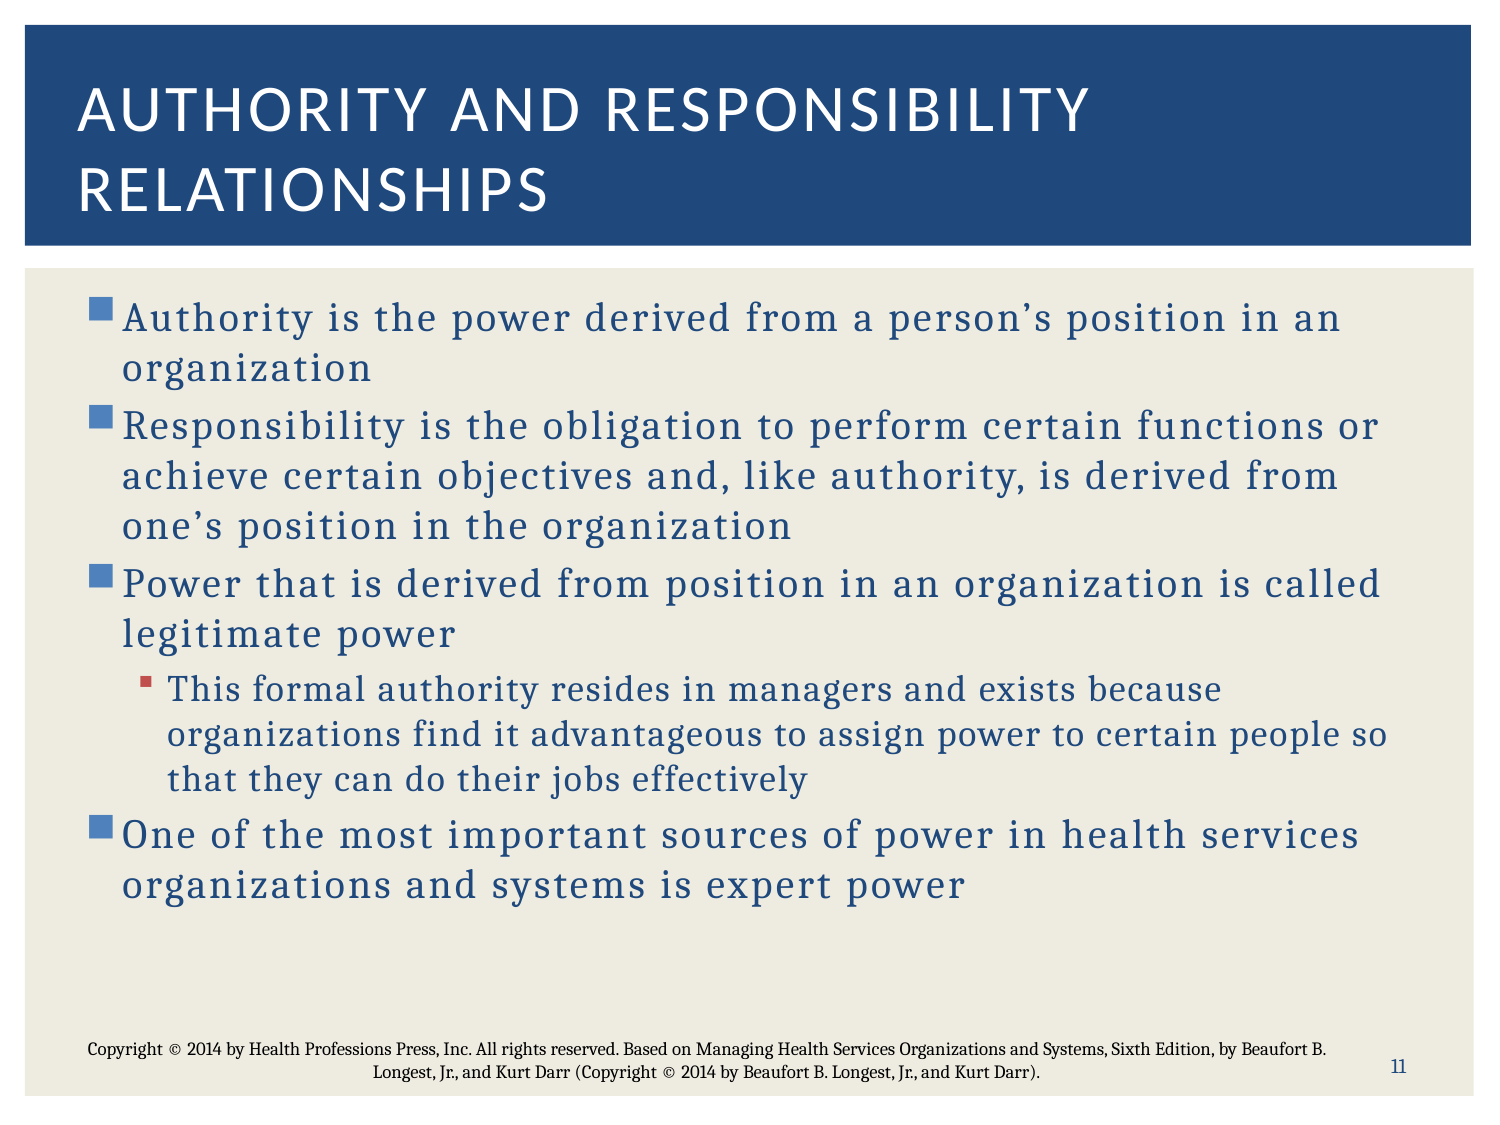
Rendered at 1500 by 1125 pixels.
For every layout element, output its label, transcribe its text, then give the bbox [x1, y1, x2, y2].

title Authority and Responsibility Relationships [62, 58, 1438, 232]
list Authority is the power derived from a person’s position in an organization Responsibility is the obligation to perform certain functions or achieve certain objectives and, like authority, is derived from one’s position in the organization Power that is derived from position in an organization is called legitimate power This formal authority resides in managers and exists because organizations find it advantageous to assign power to certain people so that they can do their jobs effectively One of the most important sources of power in health services organizations and systems is expert power [62, 281, 1442, 1005]
slide_number 11 [1349, 1041, 1448, 1089]
